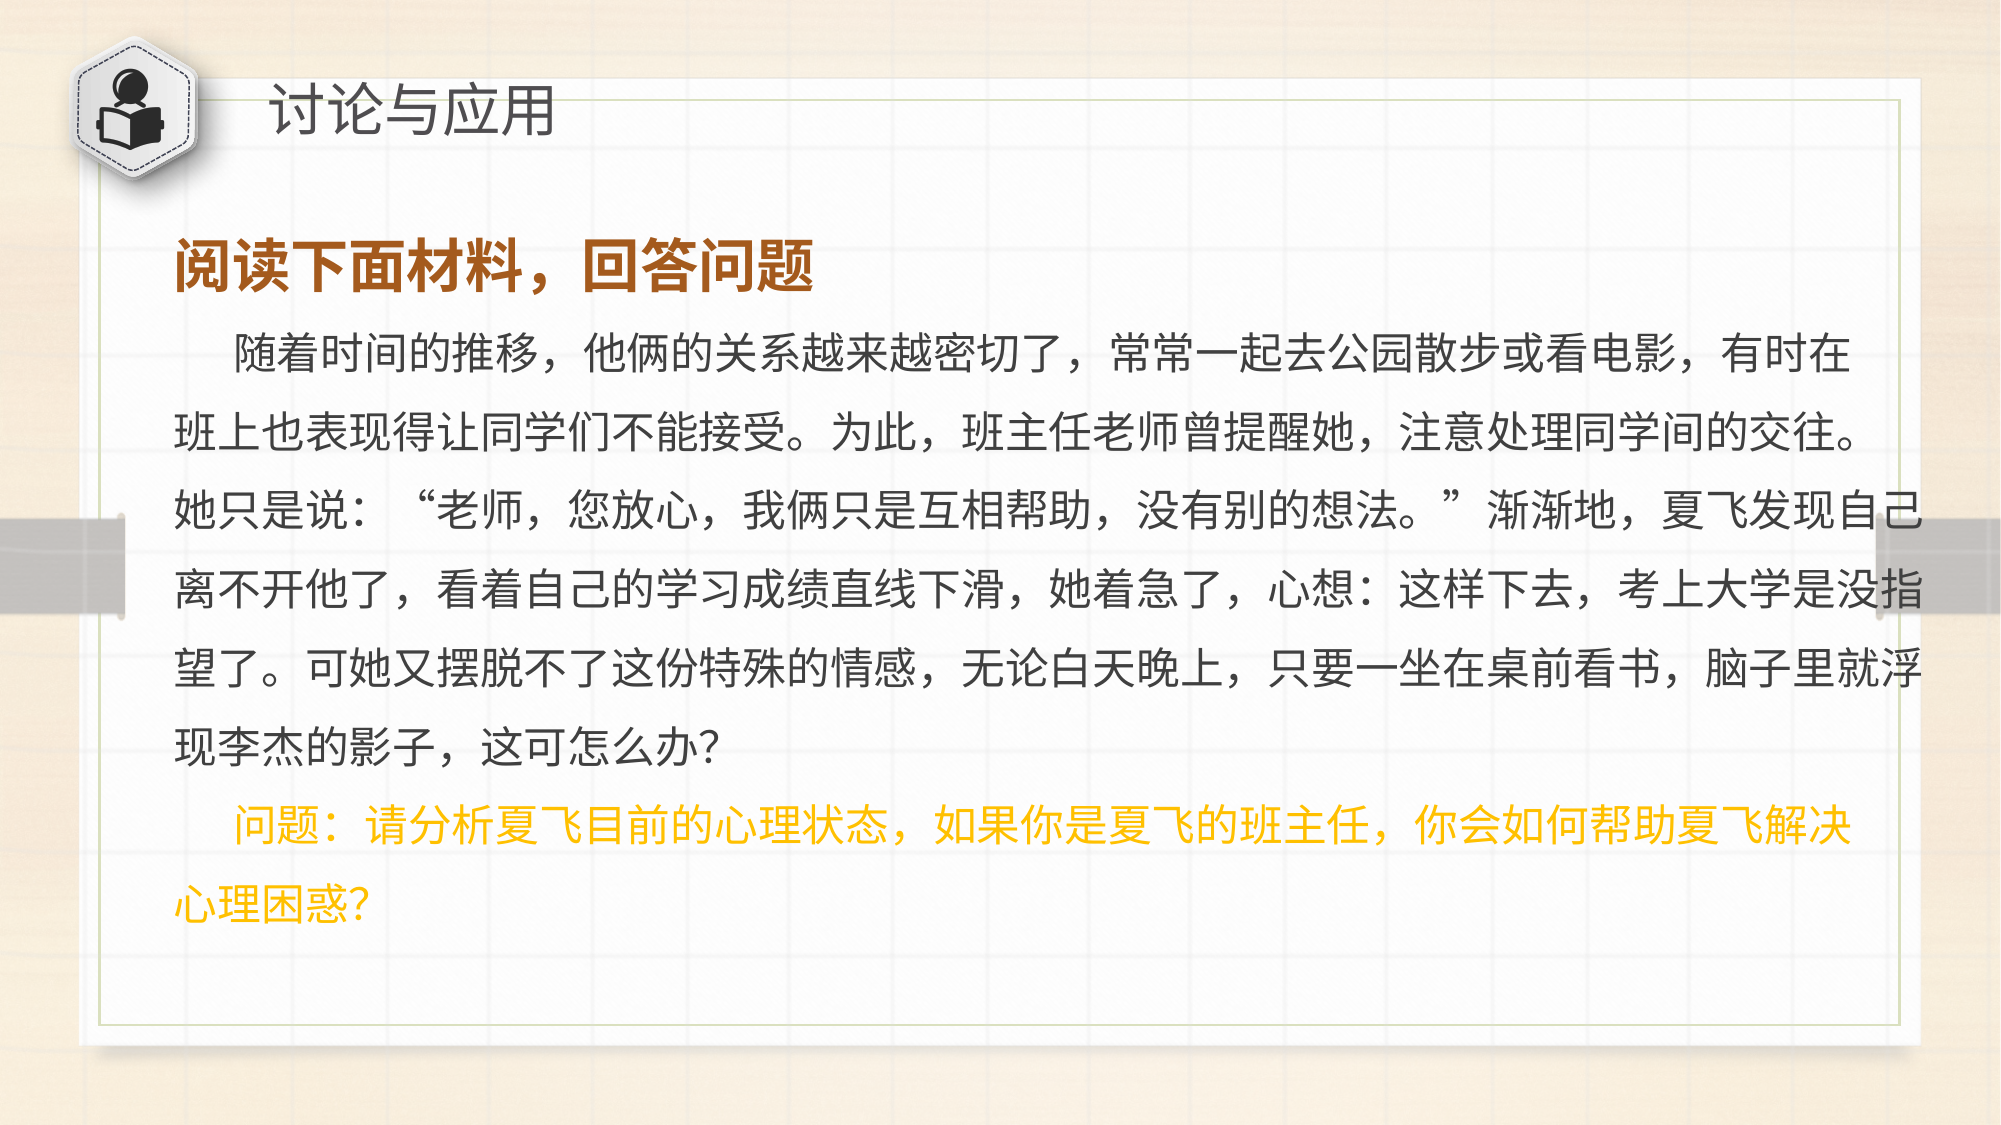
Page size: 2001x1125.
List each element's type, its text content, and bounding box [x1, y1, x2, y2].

picture [0, 0, 2001, 1125]
text_box 讨论与应用 [253, 65, 1660, 150]
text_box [61, 43, 206, 173]
text_box 阅读下面材料，回答问题 随着时间的推移，他俩的关系越来越密切了，常常一起去公园散步或看电影，有时在 班上也表现得让同学们不能接受。为此，班主任老师曾提醒她，注意处理同学间的交往。 她只是说：“老师，您放心，我俩只是互相帮助，没有别的想法。”渐渐地，夏飞发现自己离不开他了，看着自己的学习成绩直线下滑，她着急了，心想：这样下去，考上大学是没指望了。可她又摆脱不了这份特殊的情感，无论白天晚上，只要一坐在桌前看书，脑子里就浮 现李杰的影子，这可怎么办？ 问题：请分析夏飞目前的心理状态，如果你是夏飞的班主任，你会如何帮助夏飞解决 心理困惑？ [159, 187, 1955, 1102]
